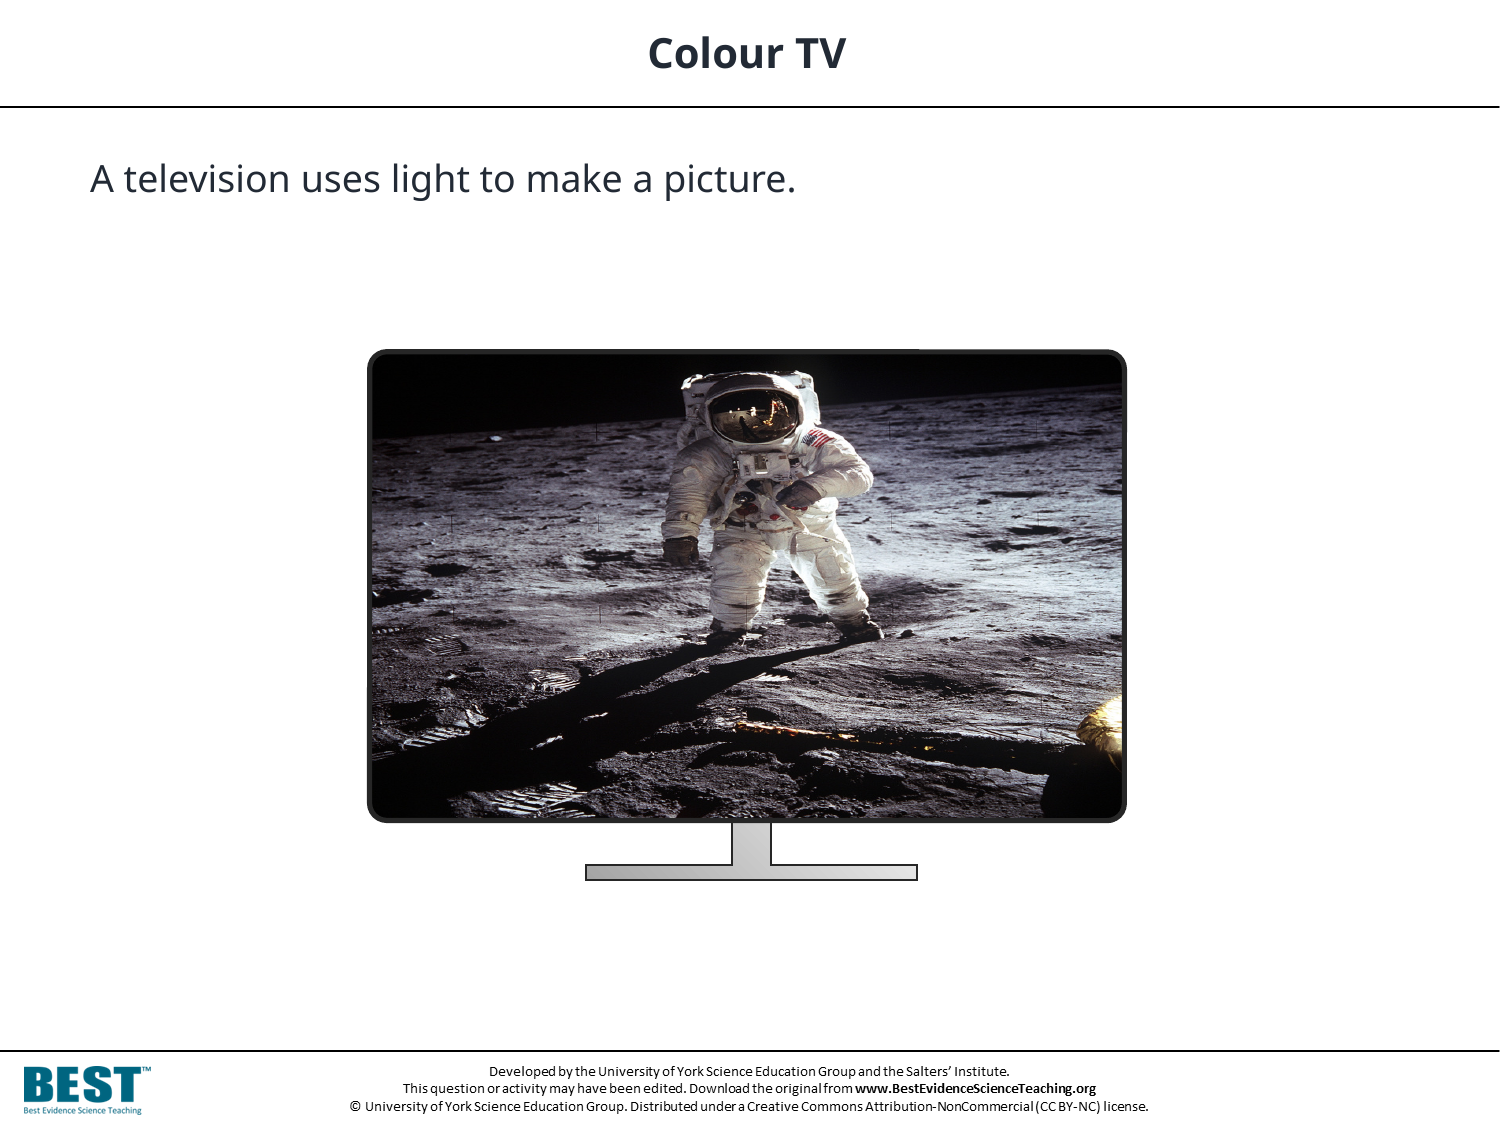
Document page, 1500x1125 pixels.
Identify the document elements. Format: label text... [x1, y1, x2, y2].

picture [0, 106, 1500, 1125]
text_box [369, 351, 1125, 880]
text_box Colour TV [23, 4, 1471, 99]
